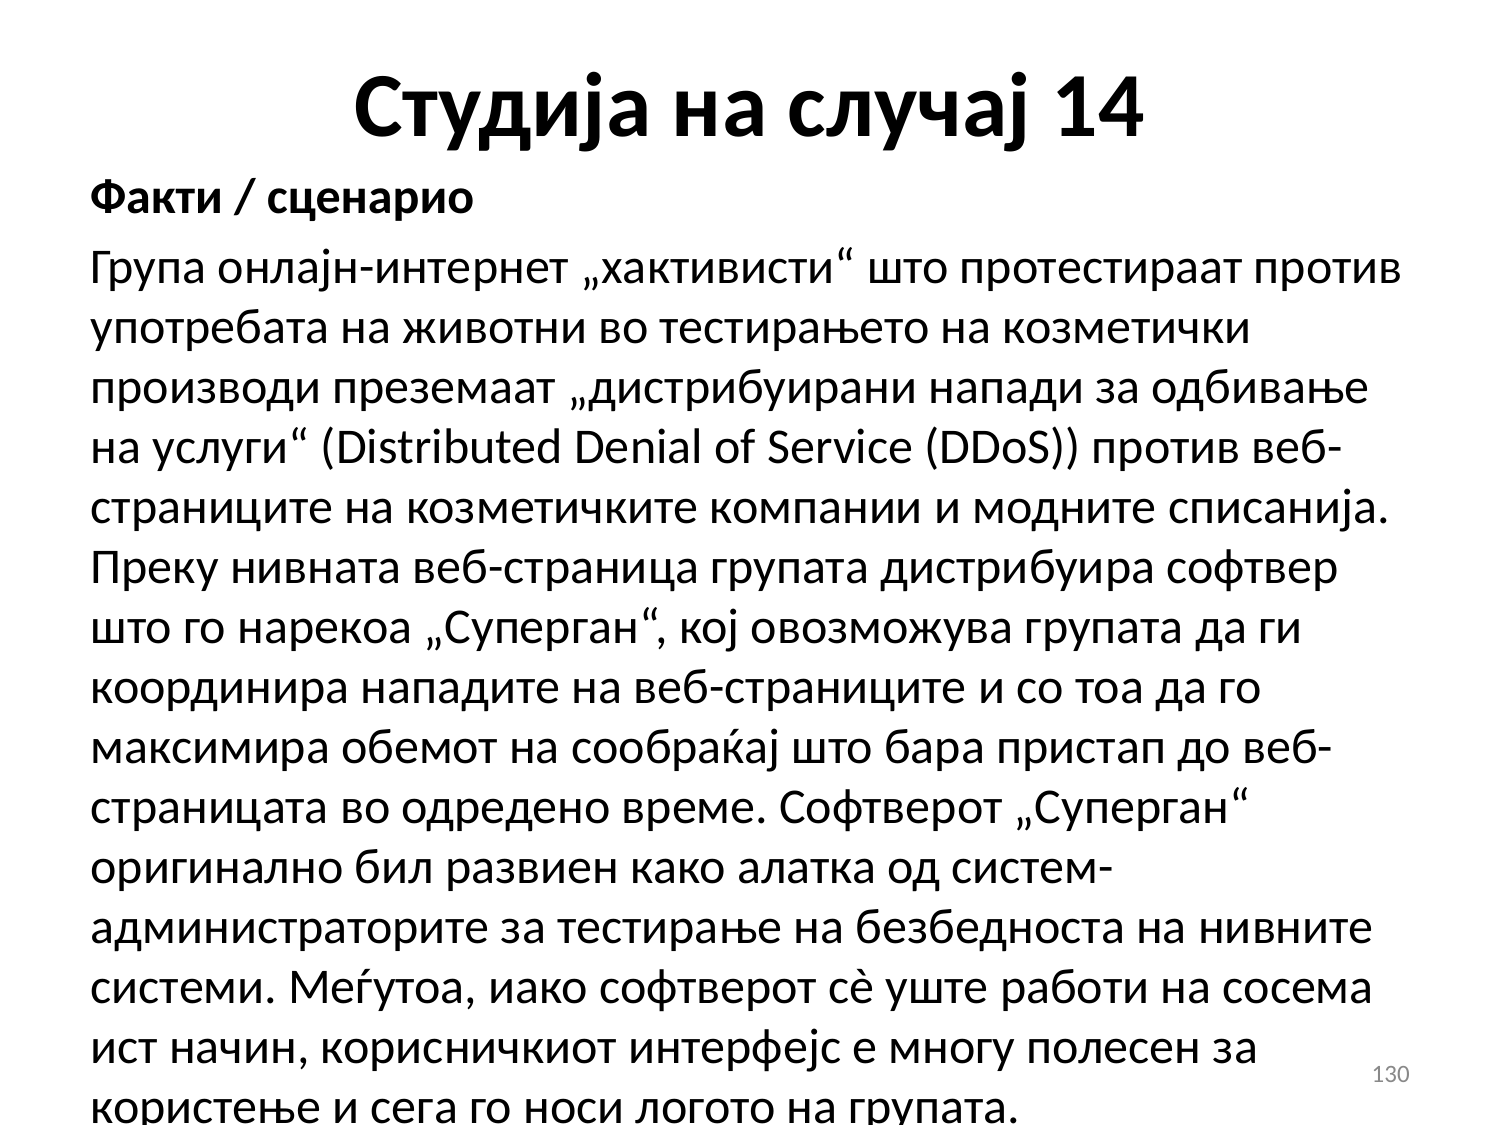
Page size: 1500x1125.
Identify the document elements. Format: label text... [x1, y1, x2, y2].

title Студија на случај 14 [75, 5, 1425, 156]
list Факти / сценарио Група онлајн-интернет „хактивисти“ што протестираат против употребата на животни во тестирањето на козметички производи преземаат „дистрибуирани напади за одбивање на услуги“ (Distributed Denial of Service (DDoS)) против веб-страниците на козметичките компании и модните списанија. Преку нивната веб-страница групата дистрибуира софтвер што го нарекоа „Суперган“, кој овозможува групата да ги координира нападите на веб-страниците и со тоа да го максимира обемот на сообраќај што бара пристап до веб-страницата во одредено време. Софтверот „Суперган“ оригинално бил развиен како алатка од систем-администраторите за тестирање на безбедноста на нивните системи. Меѓутоа, иако софтверот сè уште работи на сосема ист начин, корисничкиот интерфејс е многу полесен за користење и сега го носи логото на групата. Дали претставува прекршок „Суперган“ да биде достапен за преземање? Дали претставува прекршок да се поседува „Суперган“? [75, 156, 1447, 965]
slide_number 130 [1074, 1042, 1425, 1103]
